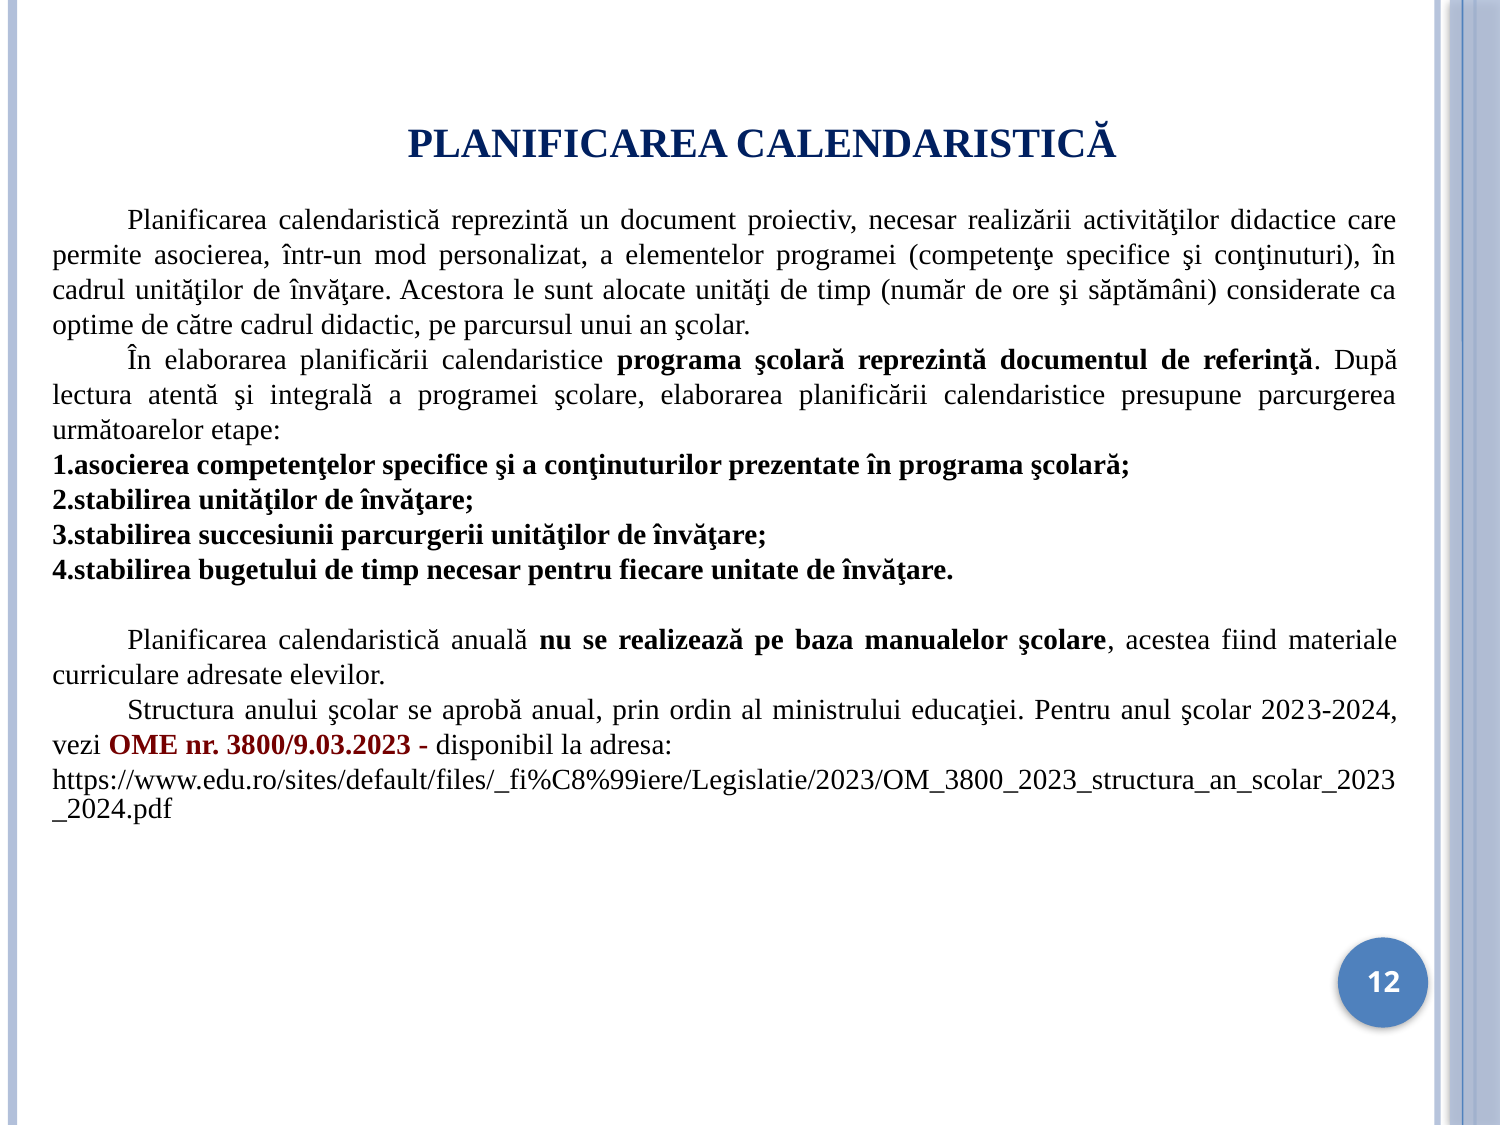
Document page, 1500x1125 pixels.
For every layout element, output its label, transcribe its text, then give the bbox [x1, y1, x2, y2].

text_box PLANIFICAREA CALENDARISTICĂ Planificarea calendaristică reprezintă un document proiectiv, necesar realizării activităţilor didactice care permite asocierea, într-un mod personalizat, a elementelor programei (competenţe specifice şi conţinuturi), în cadrul unităţilor de învăţare. Acestora le sunt alocate unităţi de timp (număr de ore şi săptămâni) considerate ca optime de către cadrul didactic, pe parcursul unui an şcolar. În elaborarea planificării calendaristice programa şcolară reprezintă documentul de referinţă. După lectura atentă şi integrală a programei şcolare, elaborarea planificării calendaristice presupune parcurgerea următoarelor etape: 1.asocierea competenţelor specifice şi a conţinuturilor prezentate în programa şcolară; 2.stabilirea unităţilor de învăţare; 3.stabilirea succesiunii parcurgerii unităţilor de învăţare; stabilirea bugetului de timp necesar pentru fiecare unitate de învăţare. Planificarea calendaristică anuală nu se realizează pe baza manualelor şcolare, acestea fiind materiale curriculare adresate elevilor. Structura anului şcolar se aprobă anual, prin ordin al ministrului educaţiei. Pentru anul şcolar 2023-2024, vezi OME nr. 3800/9.03.2023 - disponibil la adresa: https://www.edu.ro/sites/default/files/_fi%C8%99iere/Legislatie/2023/OM_3800_2023_structura_an_scolar_2023_2024.pdf [37, 108, 1413, 838]
slide_number 12 [1333, 940, 1434, 1026]
